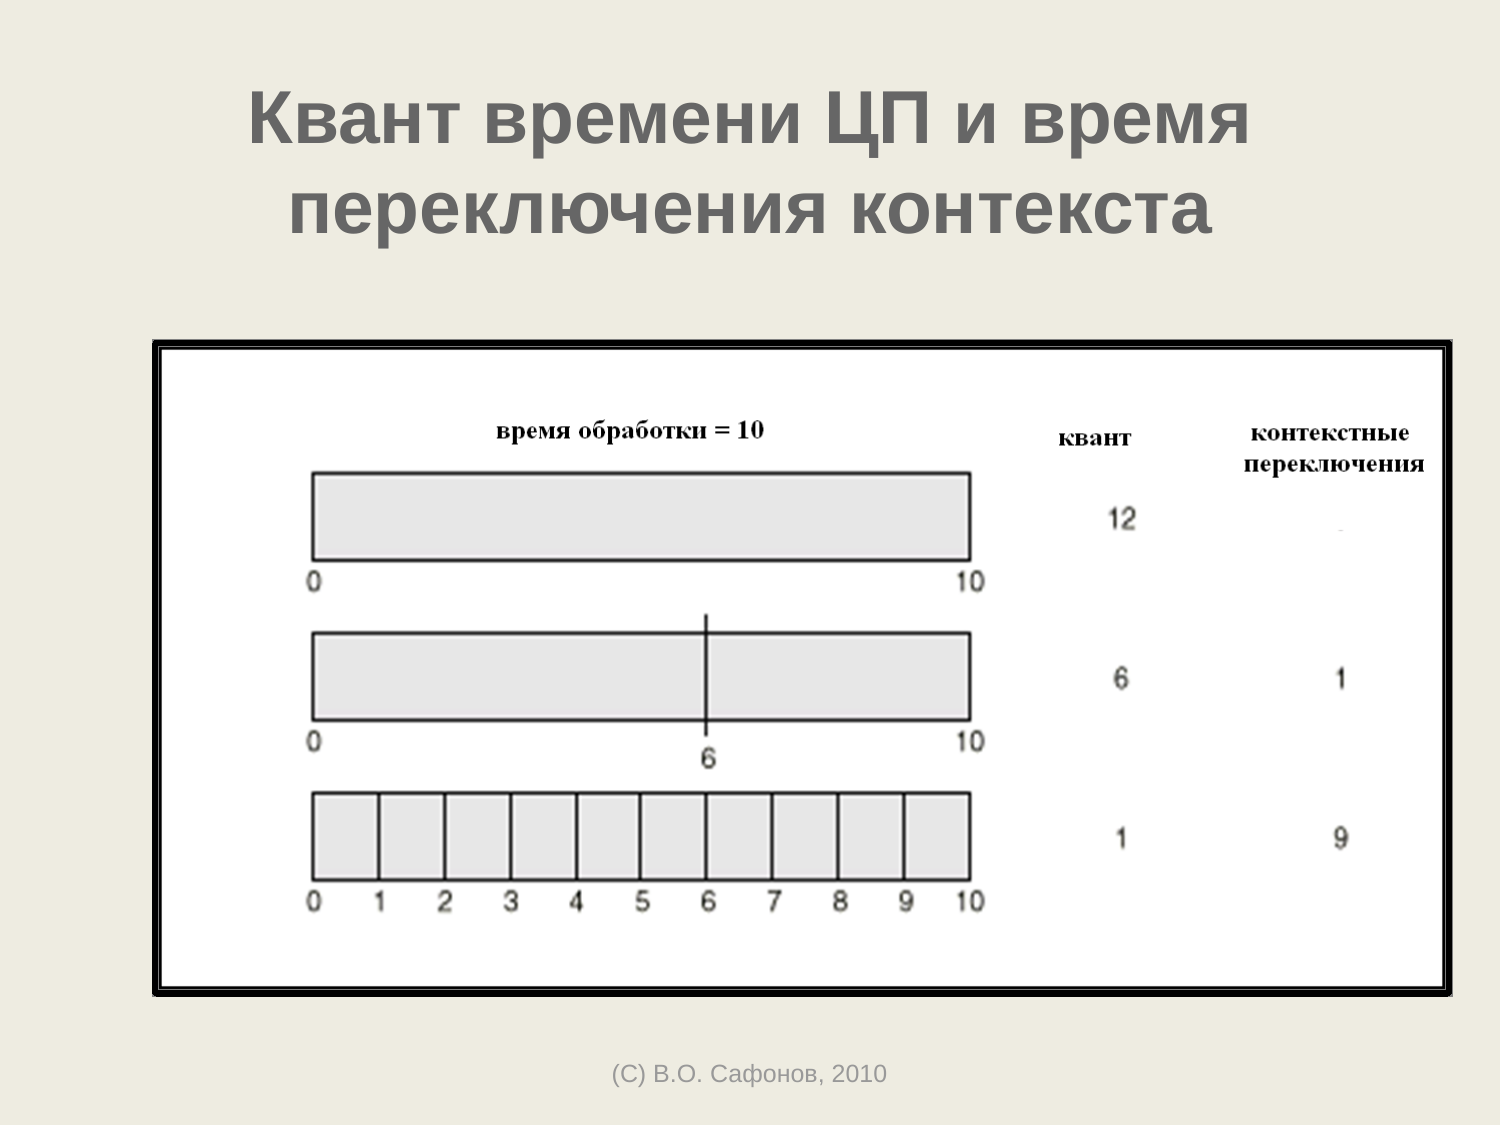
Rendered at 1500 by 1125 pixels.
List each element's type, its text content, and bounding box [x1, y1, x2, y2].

title Квант времени ЦП и время переключения контекста [74, 49, 1426, 268]
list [152, 339, 1454, 997]
footer (C) В.О. Сафонов, 2010 [512, 1042, 988, 1103]
